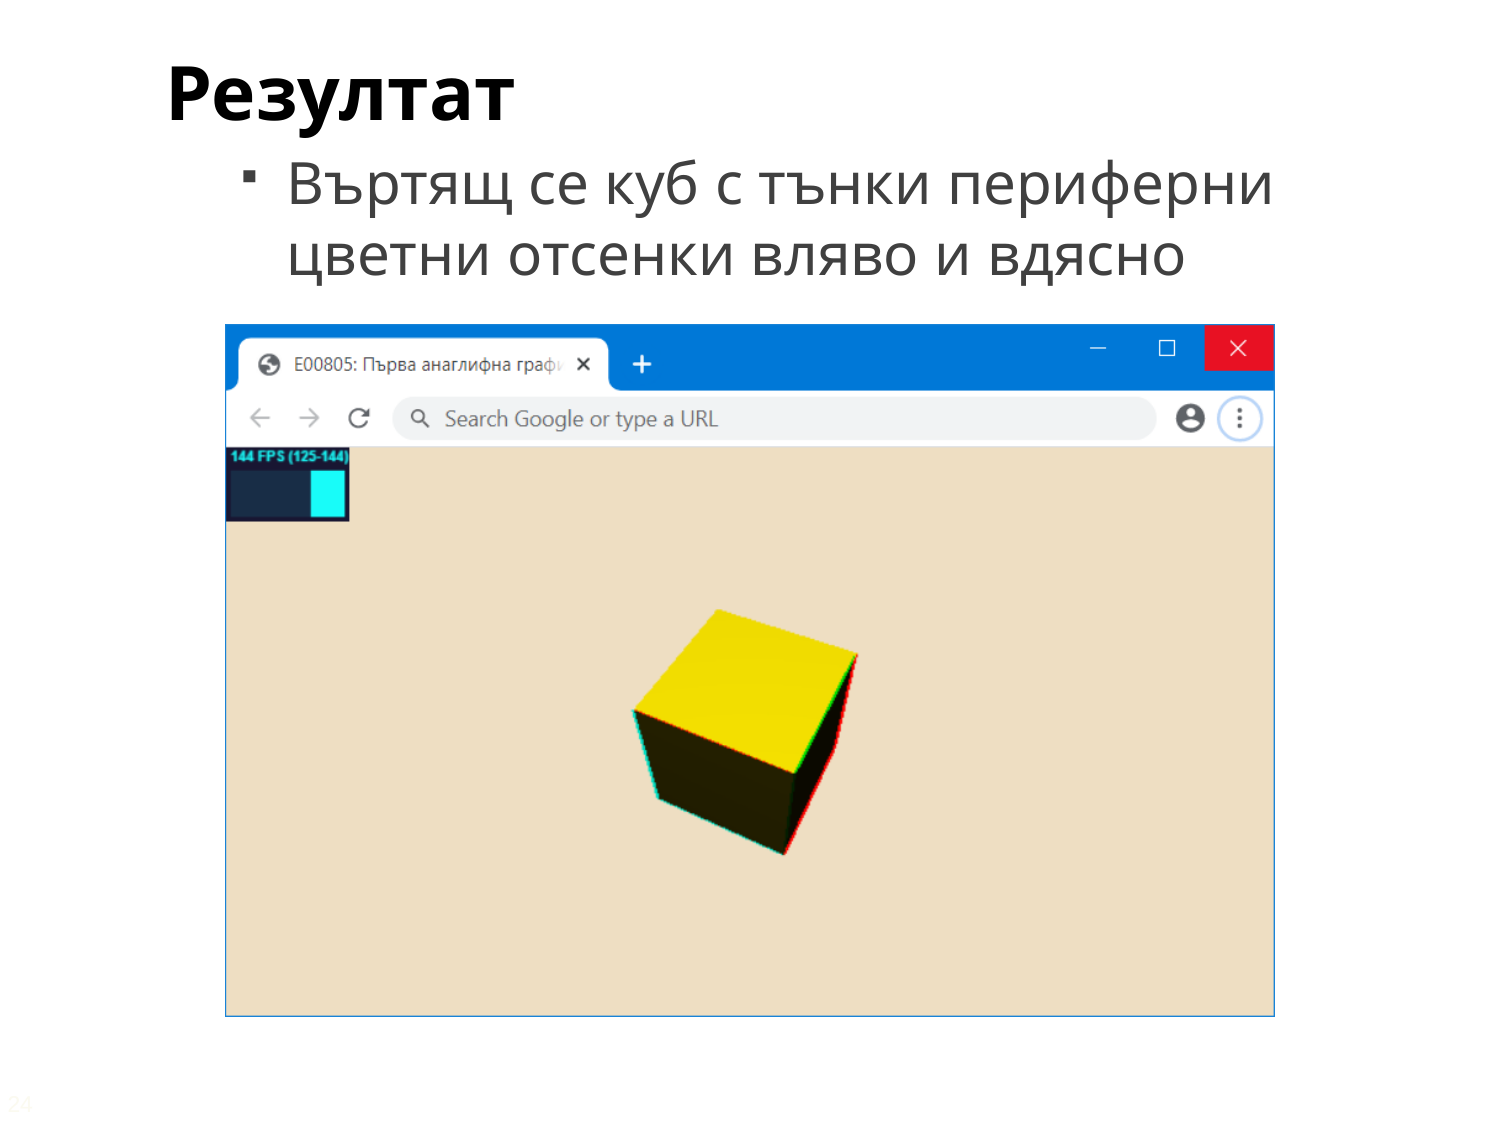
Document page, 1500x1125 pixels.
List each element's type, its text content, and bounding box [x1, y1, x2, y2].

picture [224, 324, 1276, 1017]
list Резултат Въртящ се куб с тънки периферни цветни отсенки вляво и вдясно [150, 37, 1488, 1113]
